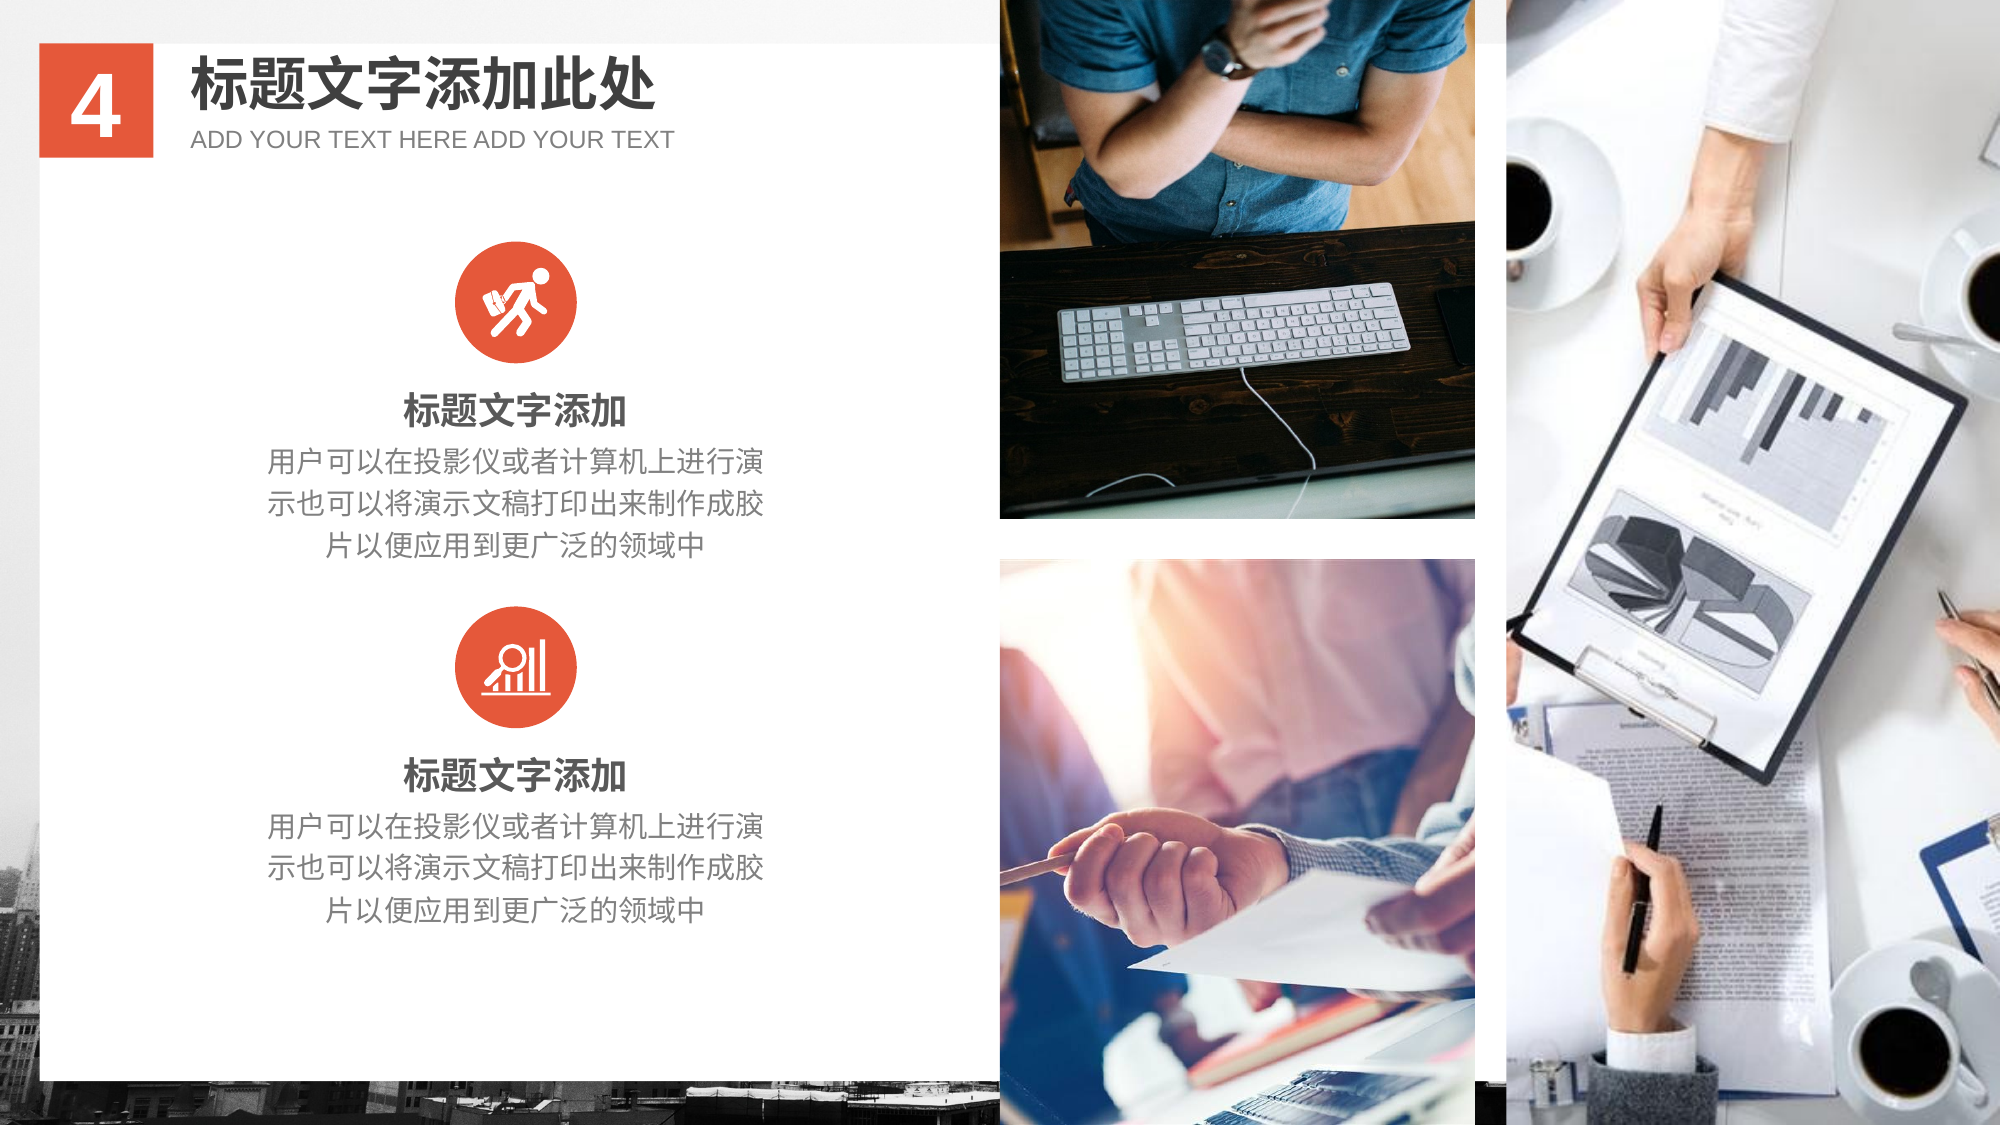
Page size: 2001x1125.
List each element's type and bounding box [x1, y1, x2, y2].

picture [0, 0, 2000, 1125]
text_box [39, 39, 780, 162]
text_box [250, 735, 782, 936]
text_box [454, 241, 577, 364]
text_box [250, 370, 782, 572]
text_box [454, 606, 577, 729]
